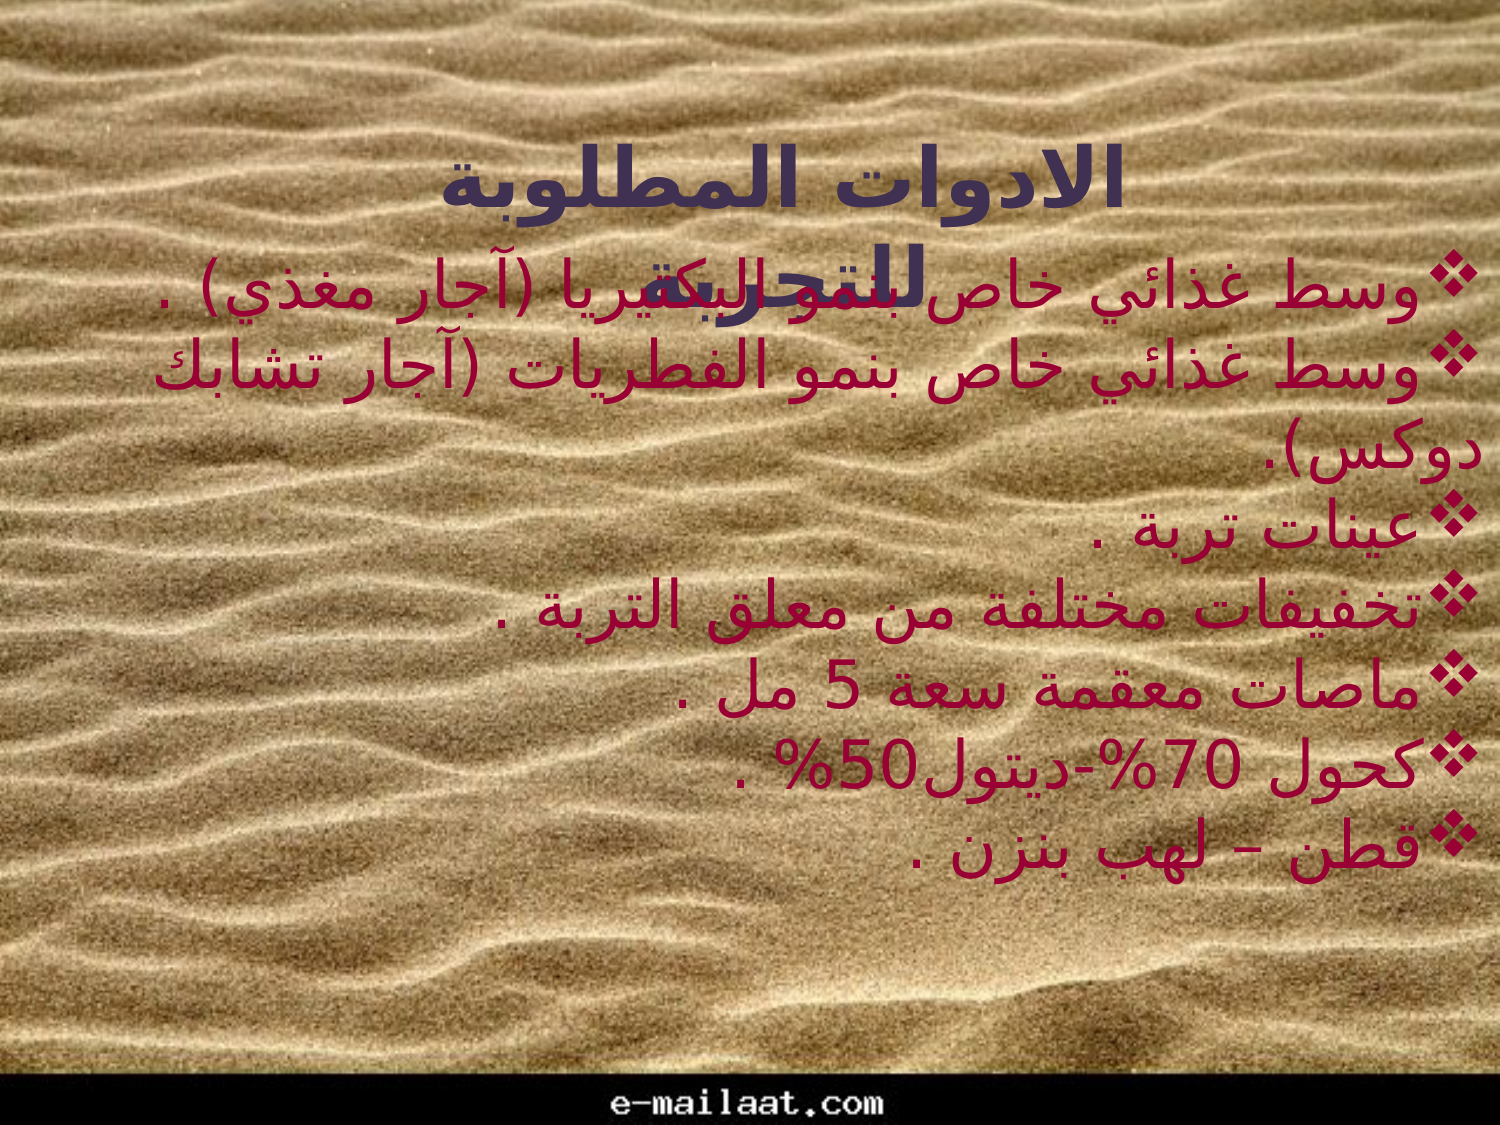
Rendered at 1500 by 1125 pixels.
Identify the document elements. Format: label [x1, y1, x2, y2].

list [0, 0, 1500, 1125]
